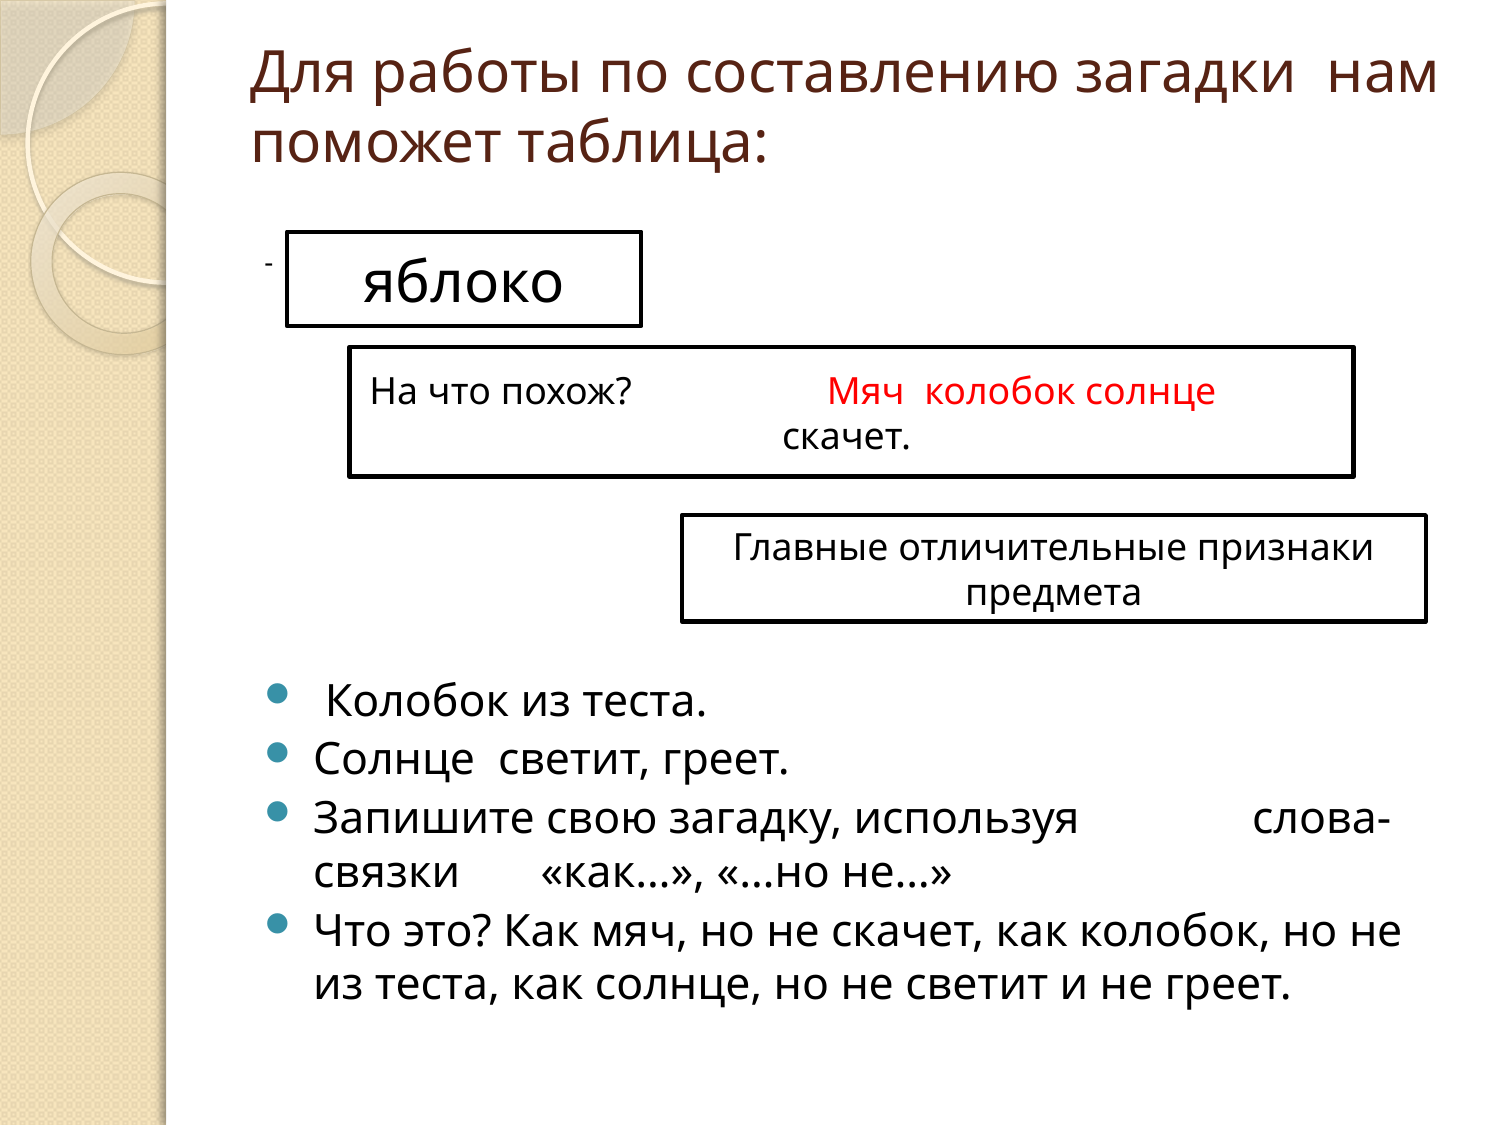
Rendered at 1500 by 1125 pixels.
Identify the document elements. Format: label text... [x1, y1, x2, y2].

text_box яблоко [285, 230, 643, 328]
text_box Главные отличительные признаки предмета [680, 513, 1428, 624]
list - Колобок из теста. Солнце светит, греет. Запишите свою загадку, используя слова-связки «как…», «…но не…» Что это? Как мяч, но не скачет, как колобок, но не из теста, как солнце, но не светит и не греет. [235, 237, 1466, 1025]
text_box На что похож? Мяч колобок солнце скачет. [347, 345, 1356, 479]
title Для работы по составлению загадки нам поможет таблица: [235, 45, 1466, 233]
